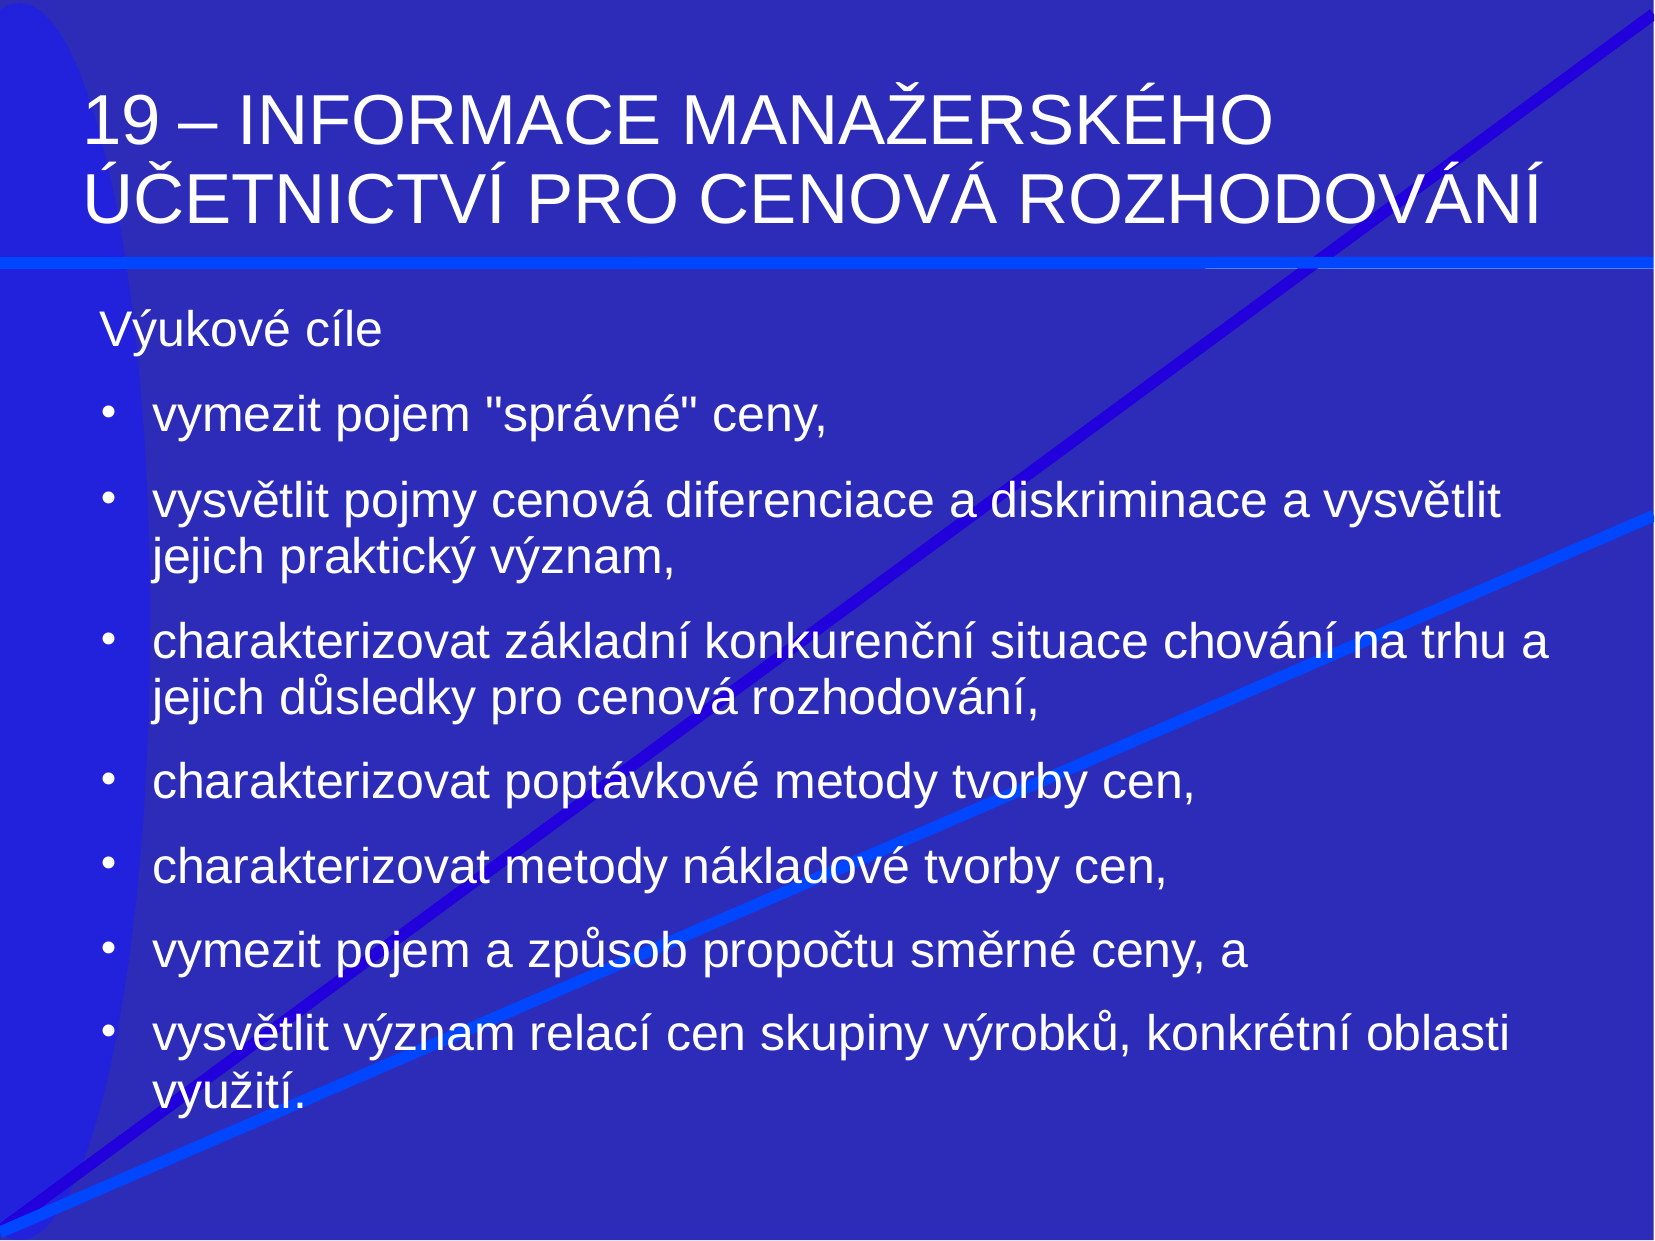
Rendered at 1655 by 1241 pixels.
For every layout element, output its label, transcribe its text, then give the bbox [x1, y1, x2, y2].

text_box Výukové cíle vymezit pojem "správné" ceny, vysvětlit pojmy cenová diferenciace a diskriminace a vysvětlit jejich praktický význam, charakterizovat základní konkurenční situace chování na trhu a jejich důsledky pro cenová rozhodování, charakterizovat poptávkové metody tvorby cen, charakterizovat metody nákladové tvorby cen, vymezit pojem a způsob propočtu směrné ceny, a vysvětlit význam relací cen skupiny výrobků, konkrétní oblasti využití. [97, 296, 1553, 1119]
title 19 – INFORMACE MANAŽERSKÉHO ÚČETNICTVÍ PRO CENOVÁ ROZHODOVÁNÍ [80, 67, 1574, 288]
